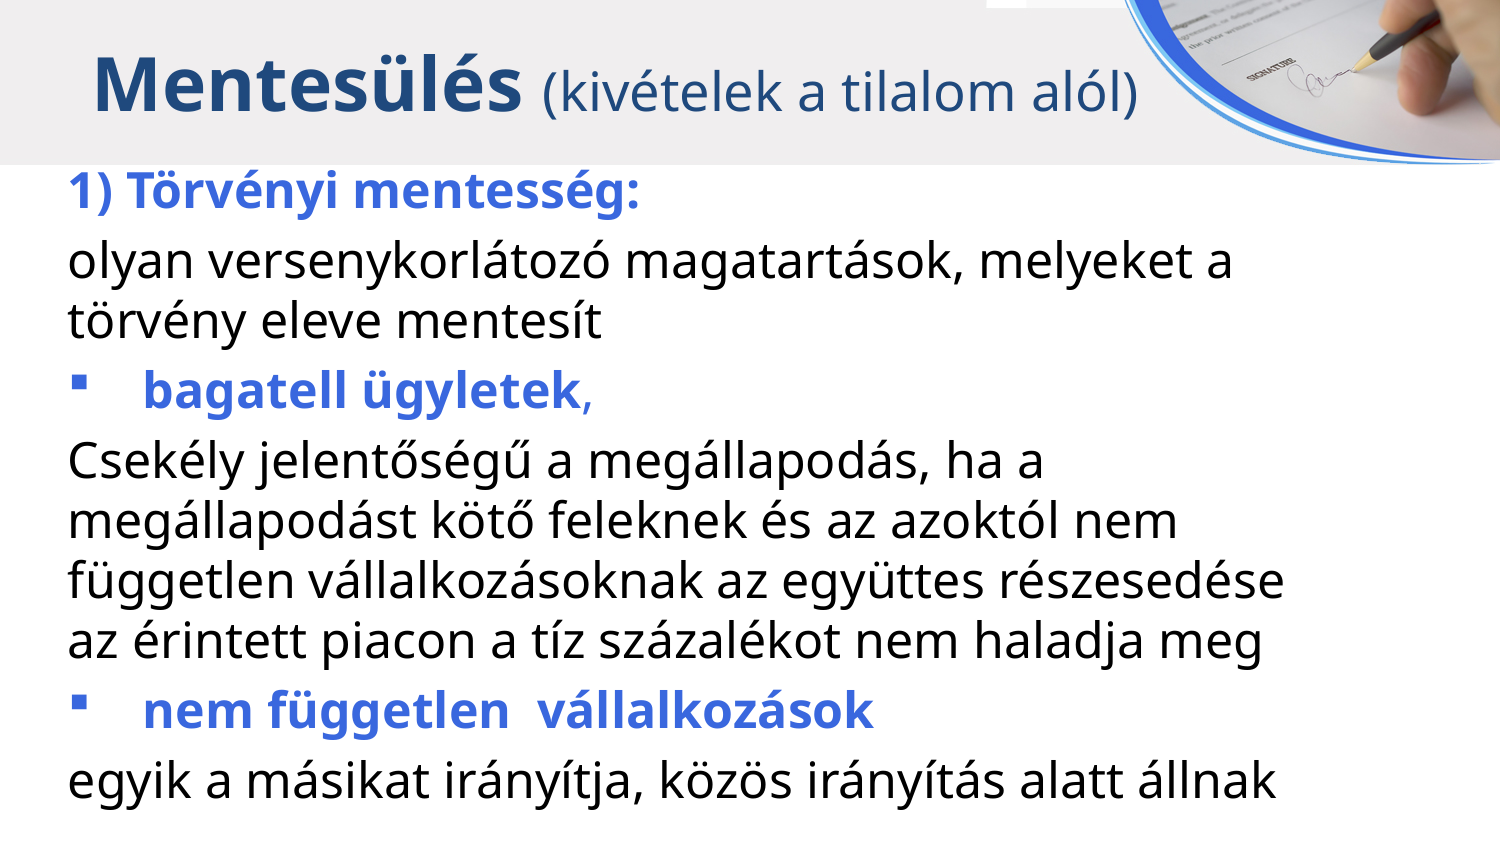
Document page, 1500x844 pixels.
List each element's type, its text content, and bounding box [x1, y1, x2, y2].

list Mentesülés (kivételek a tilalom alól) [76, 13, 1500, 151]
picture [0, 0, 1500, 844]
list 1) Törvényi mentesség: olyan versenykorlátozó magatartások, melyeket a törvény eleve mentesít bagatell ügyletek, Csekély jelentőségű a megállapodás, ha a megállapodást kötő feleknek és az azoktól nem független vállalkozásoknak az együttes részesedése az érintett piacon a tíz százalékot nem haladja meg nem független vállalkozások egyik a másikat irányítja, közös irányítás alatt állnak [53, 151, 1353, 719]
